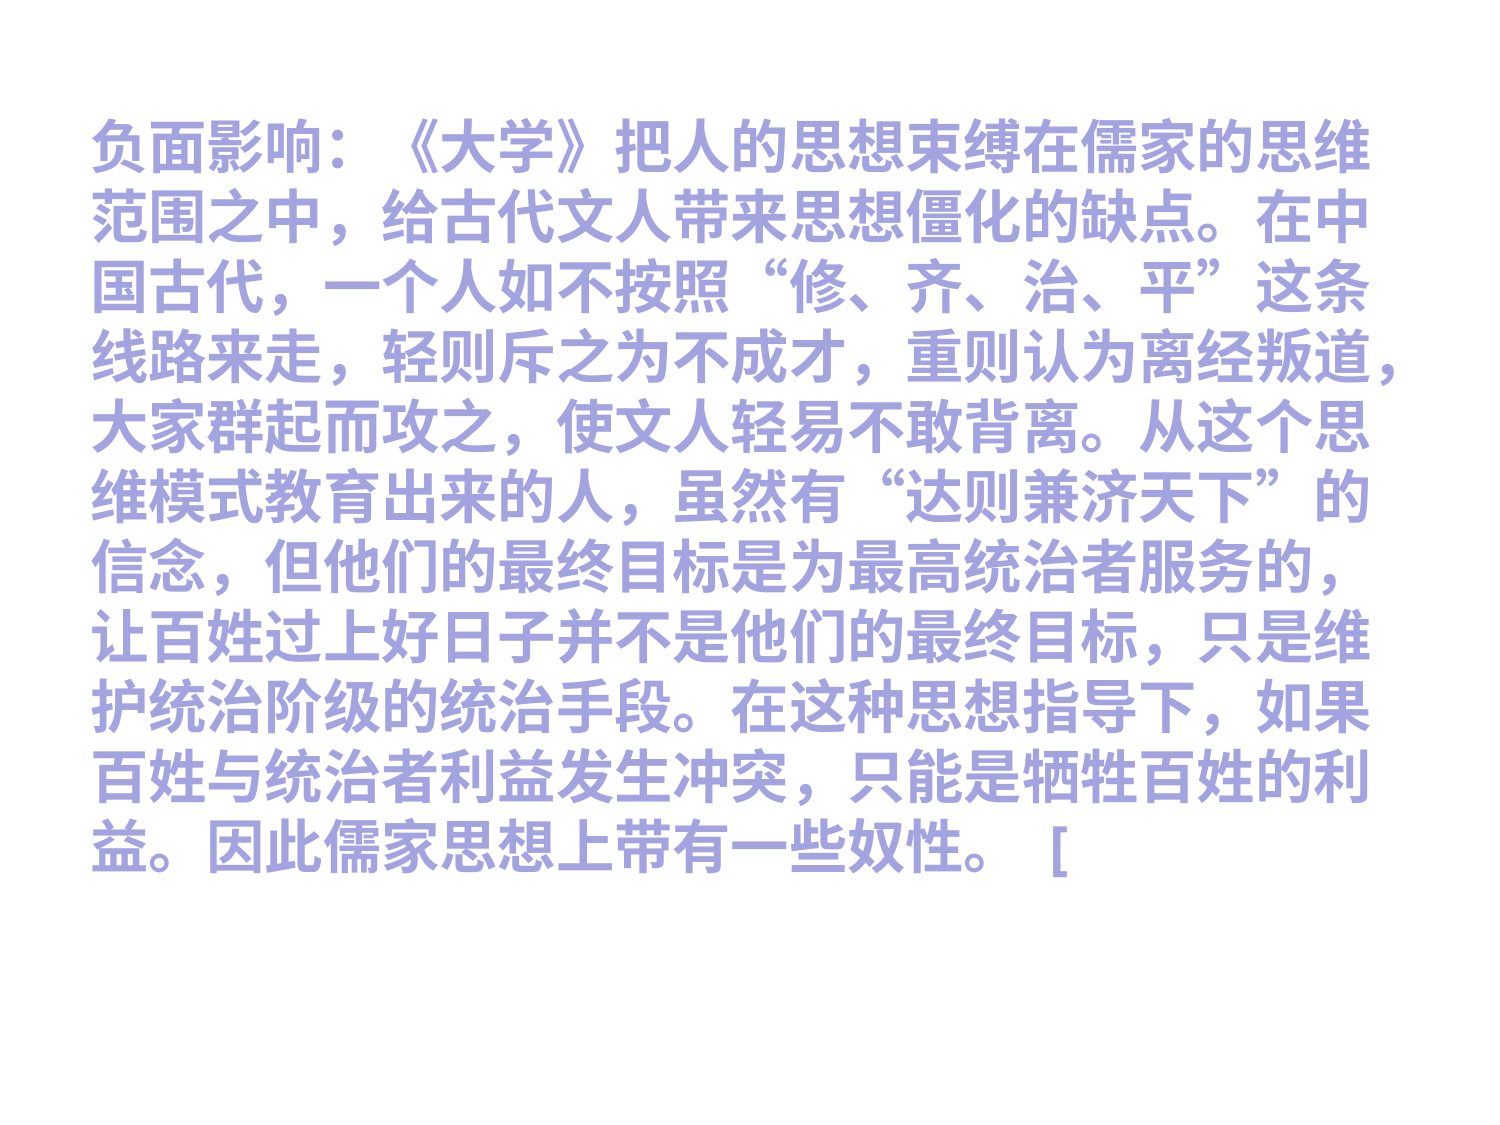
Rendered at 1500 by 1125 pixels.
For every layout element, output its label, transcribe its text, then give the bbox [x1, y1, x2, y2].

text_box 负面影响：《大学》把人的思想束缚在儒家的思维范围之中，给古代文人带来思想僵化的缺点。在中国古代，一个人如不按照“修、齐、治、平”这条线路来走，轻则斥之为不成才，重则认为离经叛道，大家群起而攻之，使文人轻易不敢背离。从这个思维模式教育出来的人，虽然有“达则兼济天下”的信念，但他们的最终目标是为最高统治者服务的，让百姓过上好日子并不是他们的最终目标，只是维护统治阶级的统治手段。在这种思想指导下，如果百姓与统治者利益发生冲突，只能是牺牲百姓的利益。因此儒家思想上带有一些奴性。 [ [75, 102, 1428, 888]
